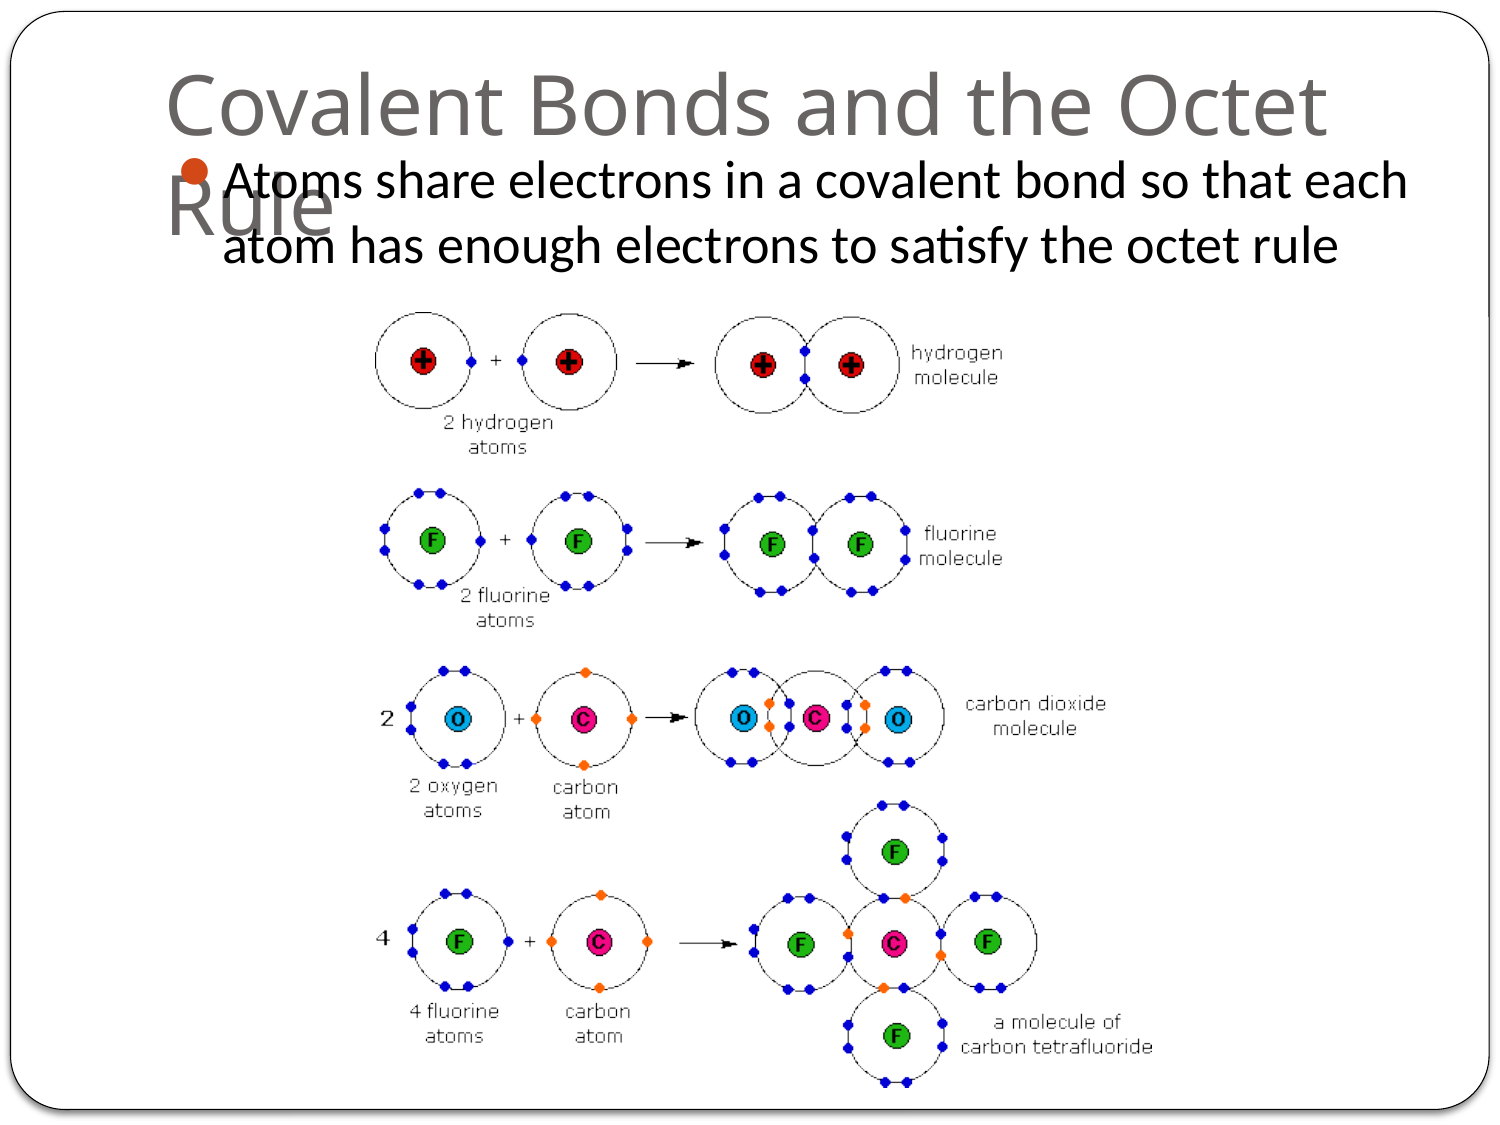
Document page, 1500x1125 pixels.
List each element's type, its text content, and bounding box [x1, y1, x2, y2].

list Atoms share electrons in a covalent bond so that each atom has enough electrons to satisfy the octet rule [162, 137, 1438, 338]
picture [374, 312, 1152, 1088]
title Covalent Bonds and the Octet Rule [150, 45, 1425, 233]
